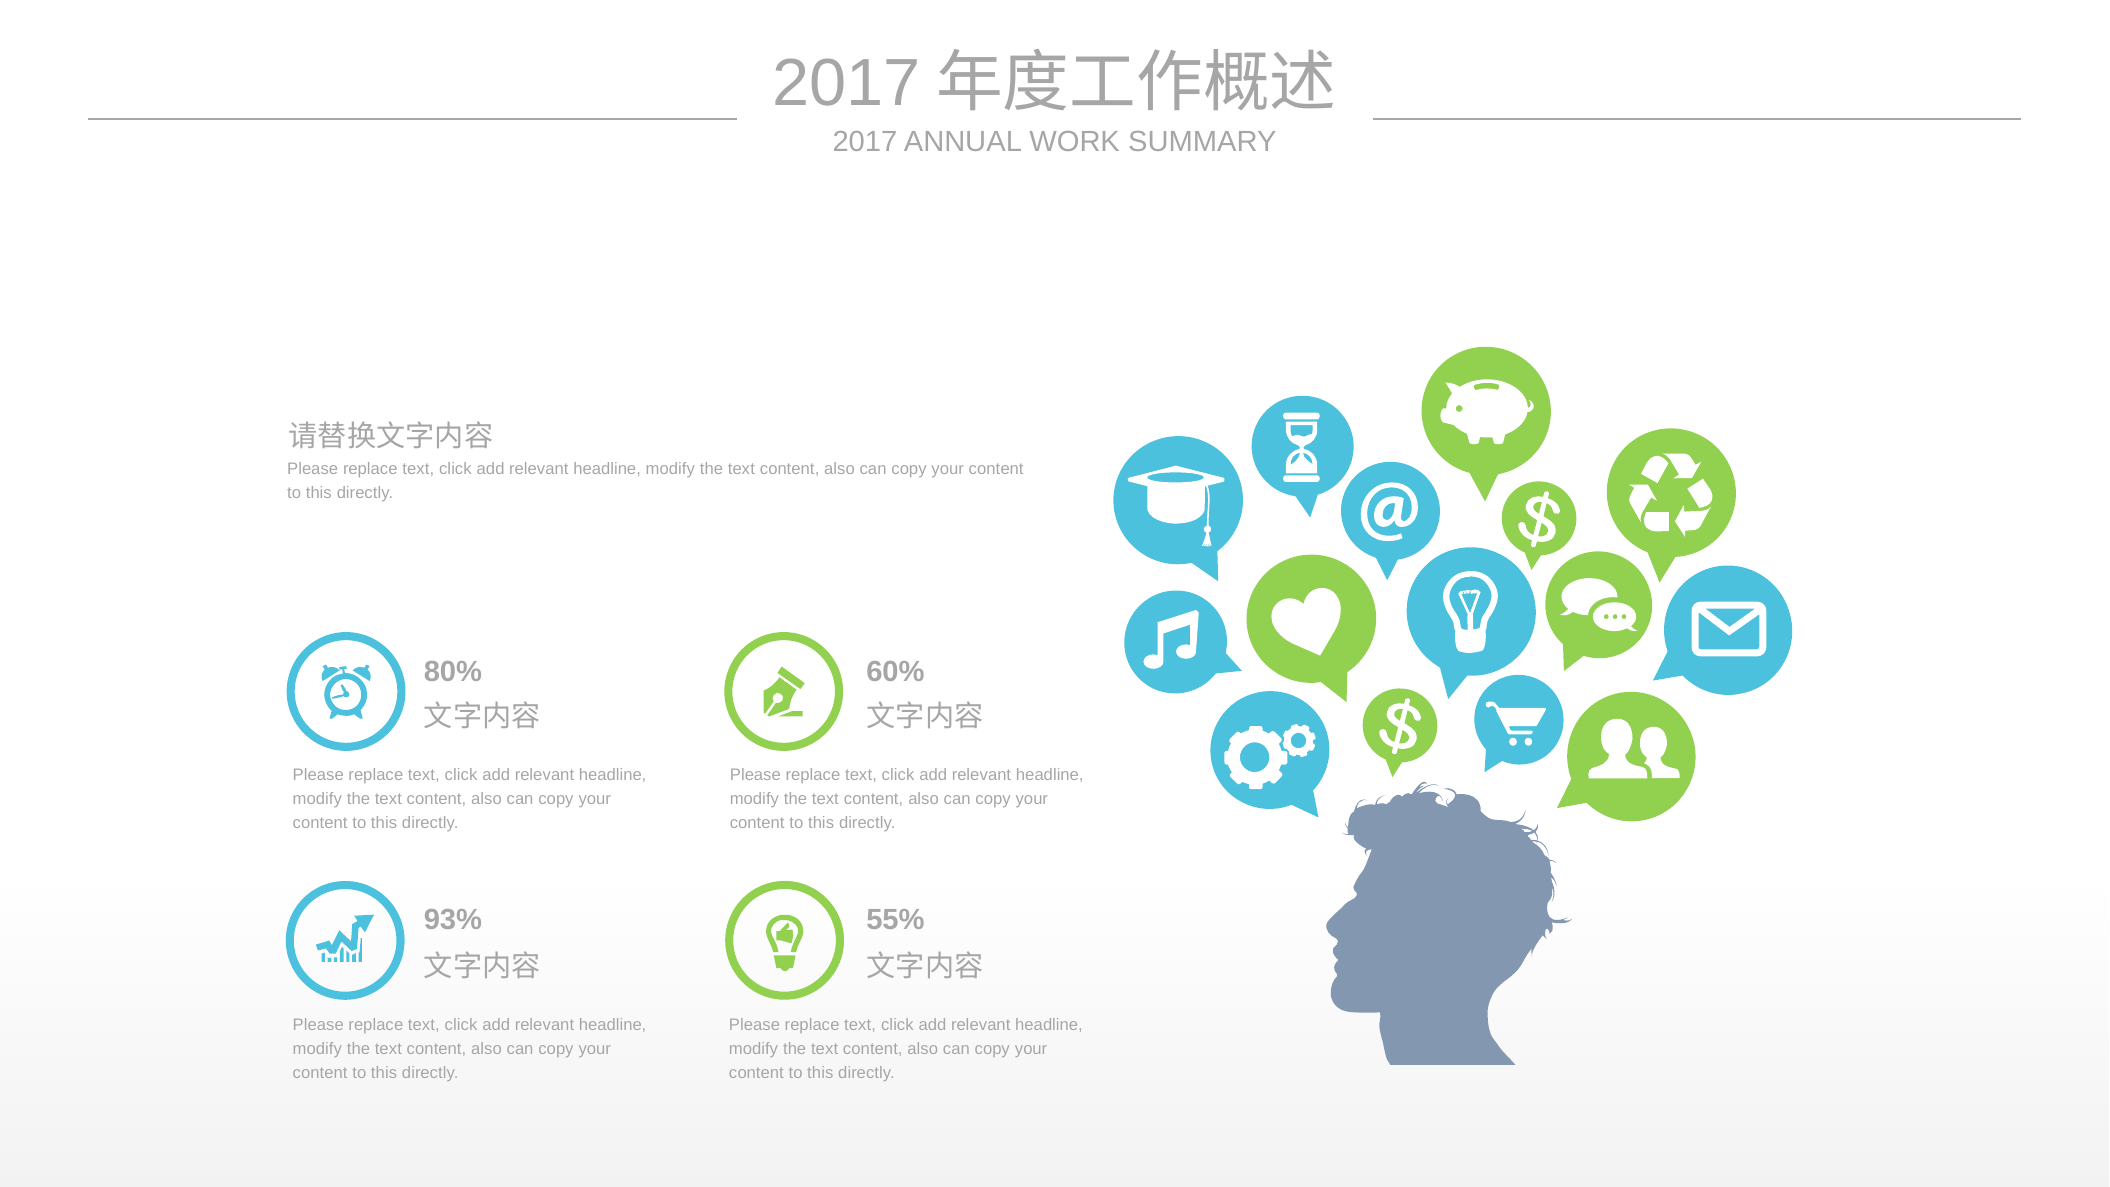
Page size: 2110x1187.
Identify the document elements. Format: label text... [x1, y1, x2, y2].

text_box 请替换文字内容 [274, 402, 509, 446]
text_box Please replace text, click add relevant headline, modify the text content, also can copy your content to this directly. [715, 752, 1108, 840]
text_box [723, 631, 845, 752]
text_box 文字内容 [409, 682, 556, 740]
text_box [284, 879, 406, 1001]
text_box 55% [851, 886, 940, 943]
text_box Please replace text, click add relevant headline, modify the text content, also can copy your content to this directly. [272, 446, 1051, 509]
text_box [339, 946, 344, 962]
text_box [724, 879, 846, 1001]
text_box [285, 631, 407, 752]
text_box Please replace text, click add relevant headline, modify the text content, also can copy your content to this directly. [278, 752, 672, 840]
text_box [321, 664, 367, 719]
text_box [352, 664, 371, 682]
text_box Please replace text, click add relevant headline, modify the text content, also can copy your content to this directly. [278, 1002, 672, 1090]
text_box [346, 950, 350, 962]
text_box 60% [851, 638, 940, 696]
text_box 2017年度工作概述 [730, 38, 1379, 119]
text_box 2017 ANNUAL WORK SUMMARY [824, 122, 1285, 158]
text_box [1108, 338, 1800, 1065]
text_box 80% [408, 638, 498, 696]
text_box [315, 914, 375, 954]
text_box 文字内容 [409, 932, 556, 990]
text_box [358, 938, 362, 962]
text_box 文字内容 [851, 682, 999, 740]
text_box [321, 952, 325, 962]
text_box 文字内容 [851, 932, 999, 990]
text_box [763, 666, 805, 717]
text_box [773, 955, 796, 972]
text_box [766, 914, 804, 953]
text_box Please replace text, click add relevant headline, modify the text content, also can copy your content to this directly. [714, 1002, 1108, 1090]
text_box 93% [408, 886, 498, 943]
